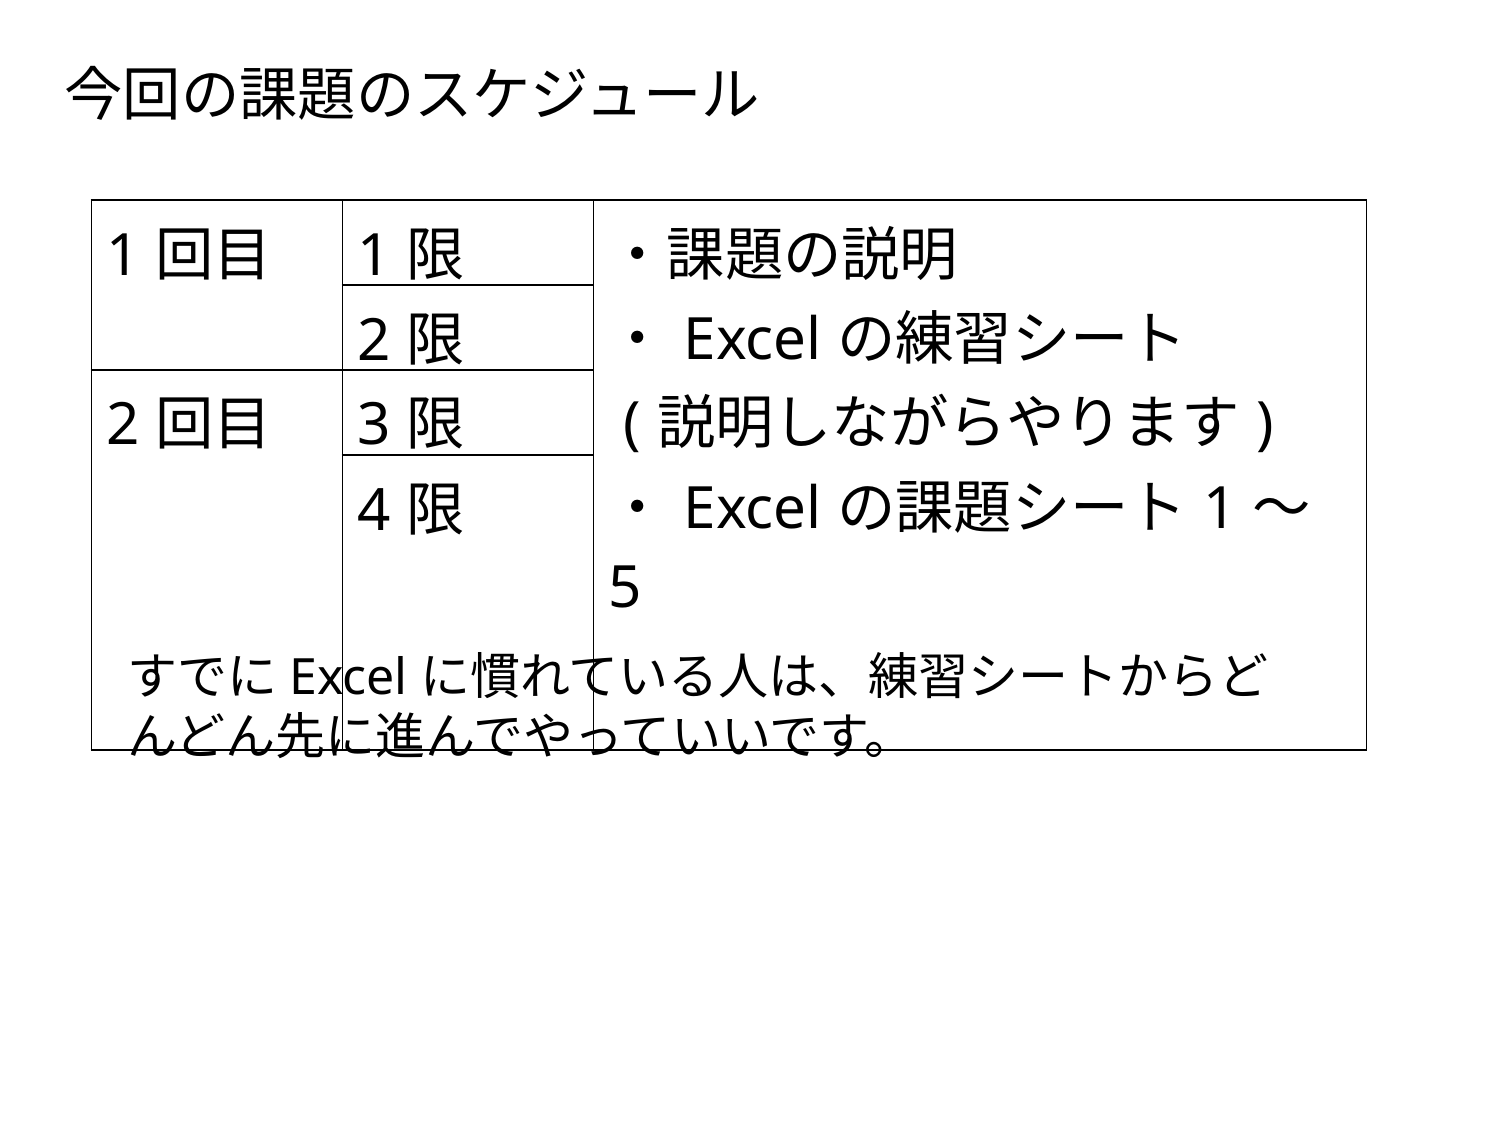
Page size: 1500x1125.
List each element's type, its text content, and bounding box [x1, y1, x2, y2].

table_header 1限 [343, 201, 593, 284]
table_header ・課題の説明 ・Excelの練習シート (説明しながらやります) ・Excelの課題シート1～5 [594, 201, 1366, 749]
table_cell 4限 [343, 456, 593, 637]
text_box 今回の課題のスケジュール [50, 50, 1450, 135]
table_header 1回目 [92, 201, 342, 369]
table_cell 2回目 [92, 371, 342, 749]
table_cell 2限 [343, 286, 593, 369]
text_box すでにExcelに慣れている人は、練習シートからどんどん先に進んでやっていいです。 [112, 637, 1313, 773]
table_cell 3限 [343, 371, 593, 454]
